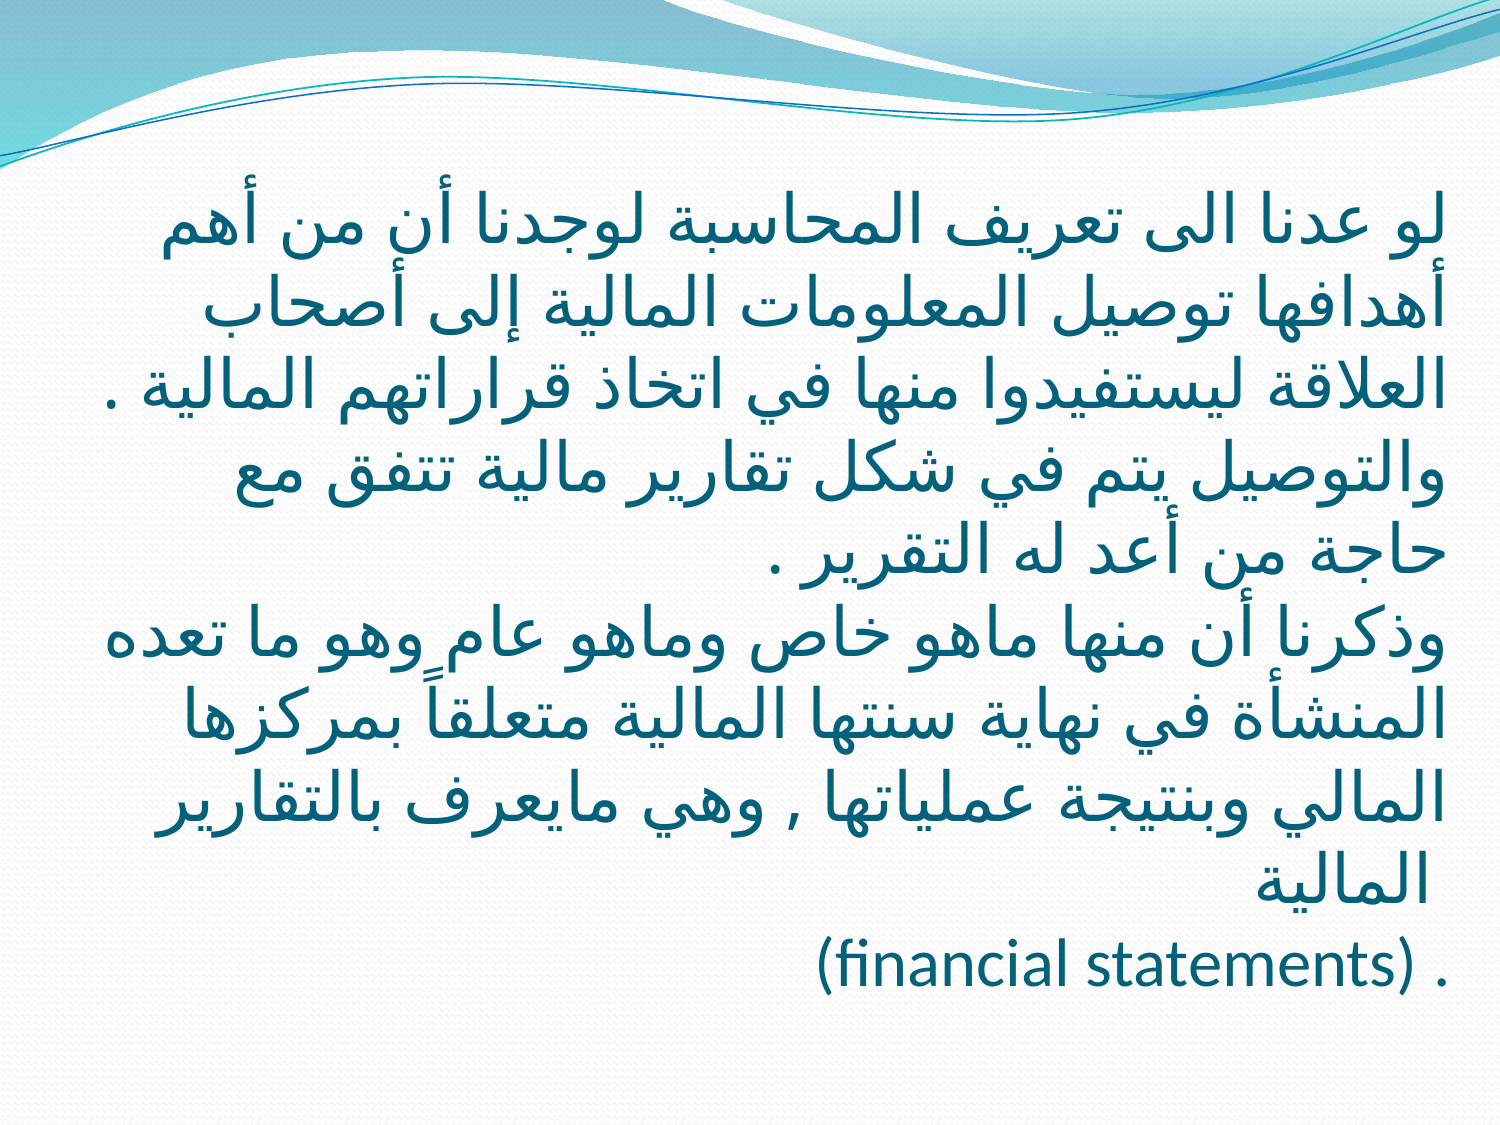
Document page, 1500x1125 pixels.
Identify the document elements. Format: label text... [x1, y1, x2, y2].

title لو عدنا الى تعريف المحاسبة لوجدنا أن من أهم أهدافها توصيل المعلومات المالية إلى أصحاب العلاقة ليستفيدوا منها في اتخاذ قراراتهم المالية . والتوصيل يتم في شكل تقارير مالية تتفق مع حاجة من أعد له التقرير . وذكرنا أن منها ماهو خاص وماهو عام وهو ما تعده المنشأة في نهاية سنتها المالية متعلقاً بمركزها المالي وبنتيجة عملياتها , وهي مايعرف بالتقارير المالية (financial statements) . [88, 113, 1451, 1094]
